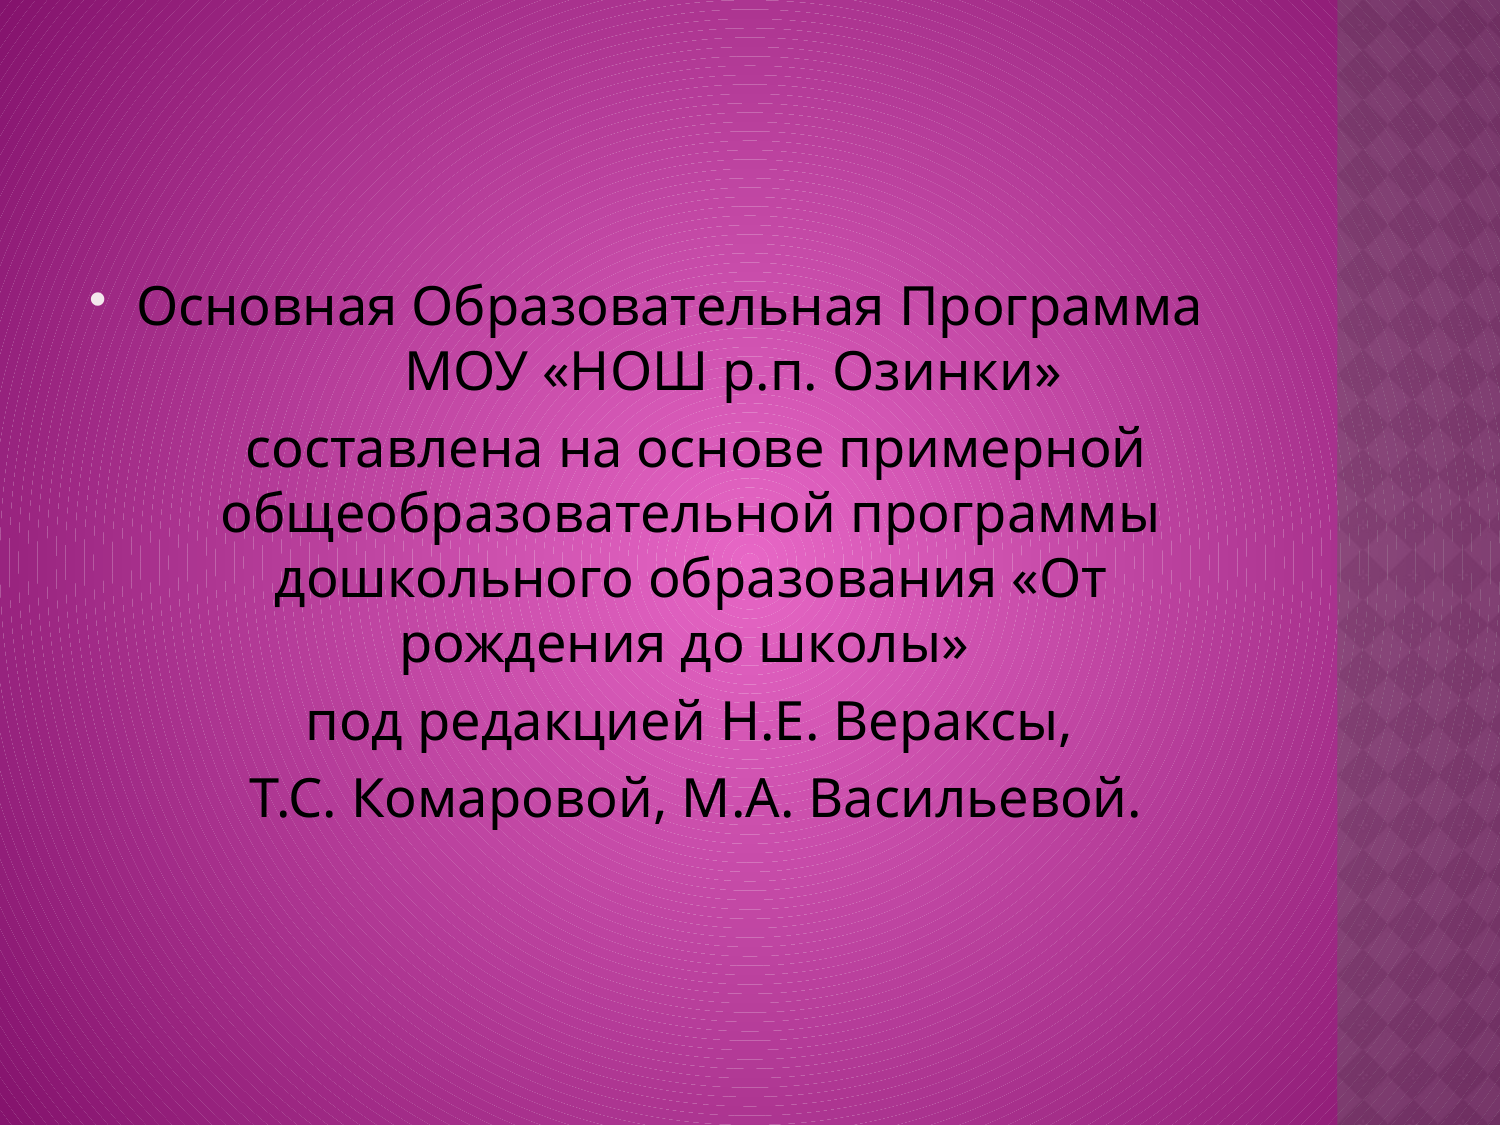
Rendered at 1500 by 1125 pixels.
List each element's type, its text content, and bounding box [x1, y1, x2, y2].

list Основная Образовательная Программа МОУ «НОШ р.п. Озинки» составлена на основе примерной общеобразовательной программы дошкольного образования «От рождения до школы» под редакцией Н.Е. Вераксы, Т.С. Комаровой, М.А. Васильевой. [75, 264, 1263, 1059]
